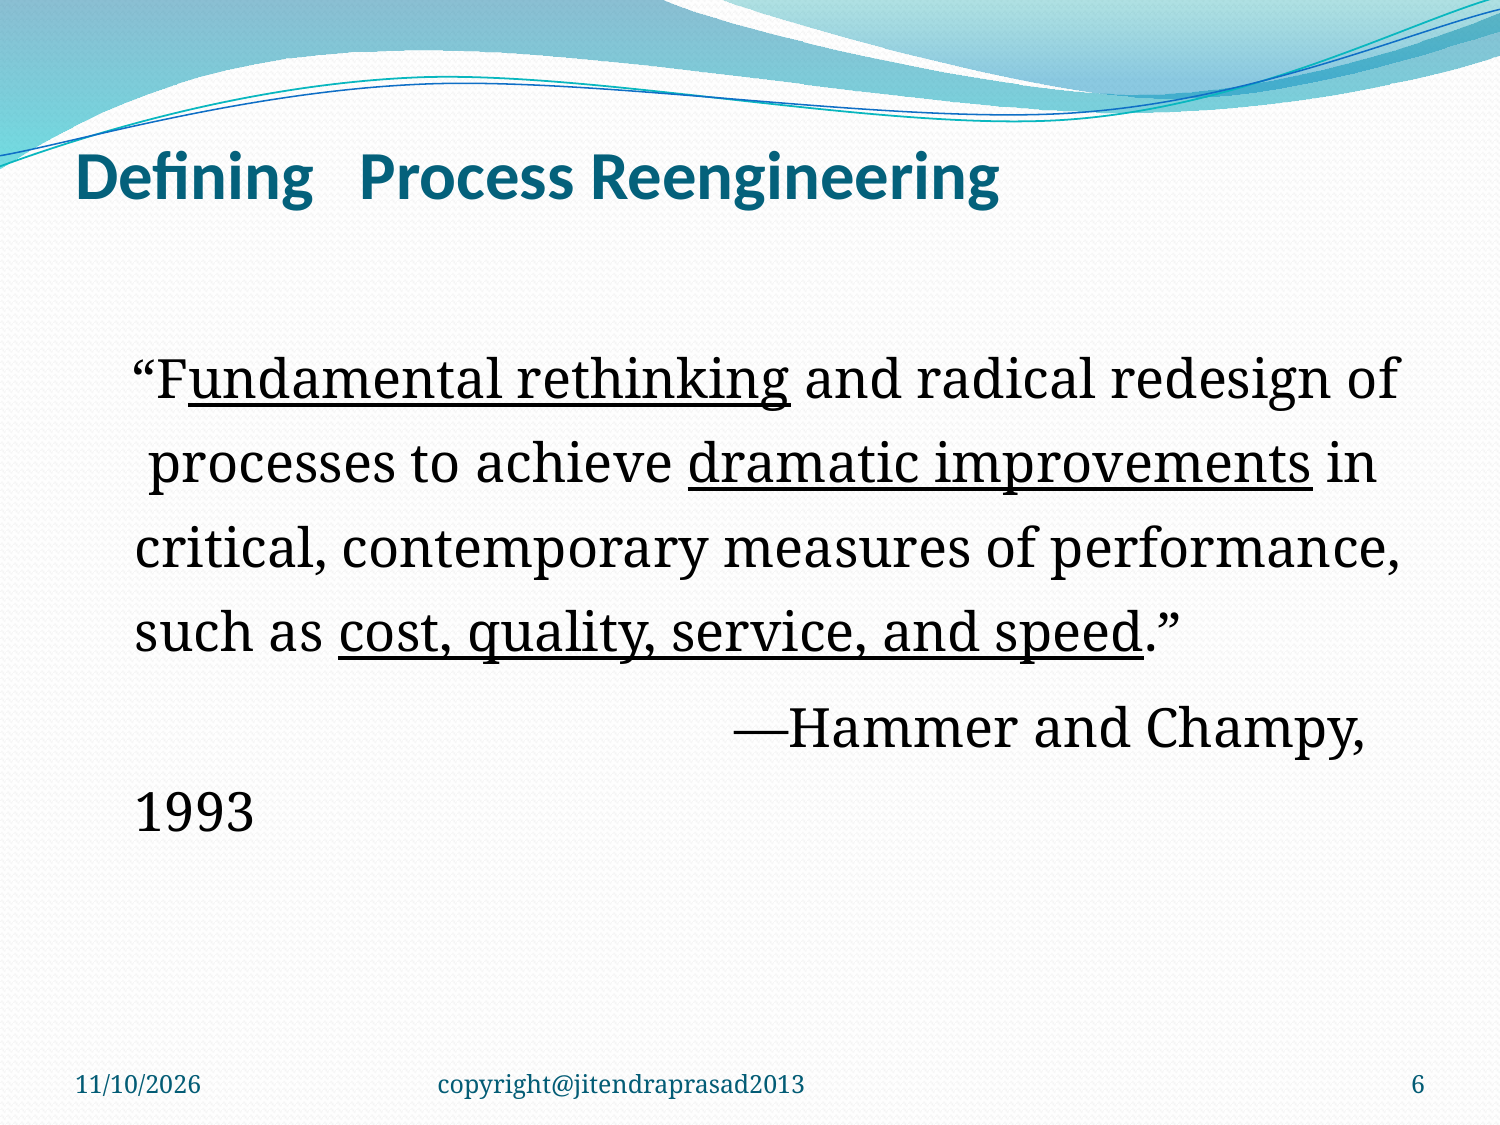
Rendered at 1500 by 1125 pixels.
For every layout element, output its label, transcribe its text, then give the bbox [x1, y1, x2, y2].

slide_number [75, 1042, 425, 1103]
title Defining Process Reengineering [75, 115, 1425, 303]
footer copyright@jitendraprasad2013 [437, 1042, 988, 1103]
slide_number 6 [1299, 1042, 1425, 1103]
list “Fundamental rethinking and radical redesign of processes to achieve dramatic improvements in critical, contemporary measures of performance, such as cost, quality, service, and speed.” —Hammer and Champy, 1993 [75, 317, 1425, 1038]
